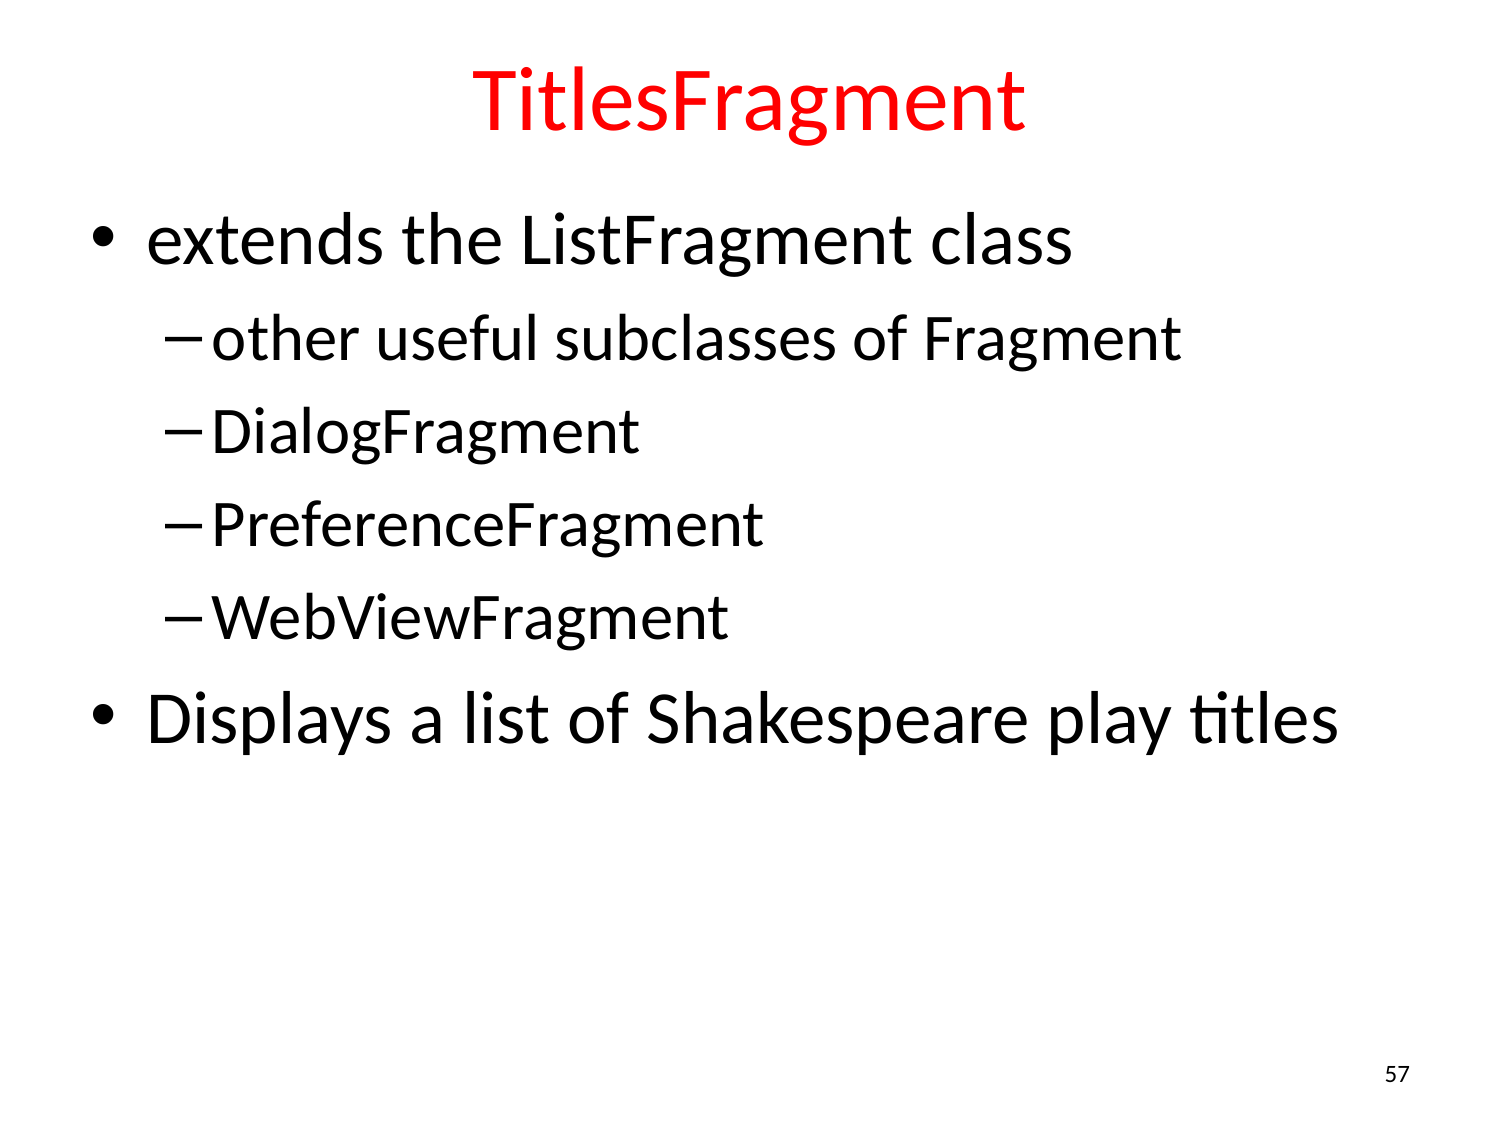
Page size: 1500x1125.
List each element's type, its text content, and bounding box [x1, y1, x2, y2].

title TitlesFragment [75, 0, 1425, 182]
list extends the ListFragment class other useful subclasses of Fragment DialogFragment PreferenceFragment WebViewFragment Displays a list of Shakespeare play titles [75, 182, 1425, 1038]
slide_number 57 [1074, 1042, 1425, 1103]
